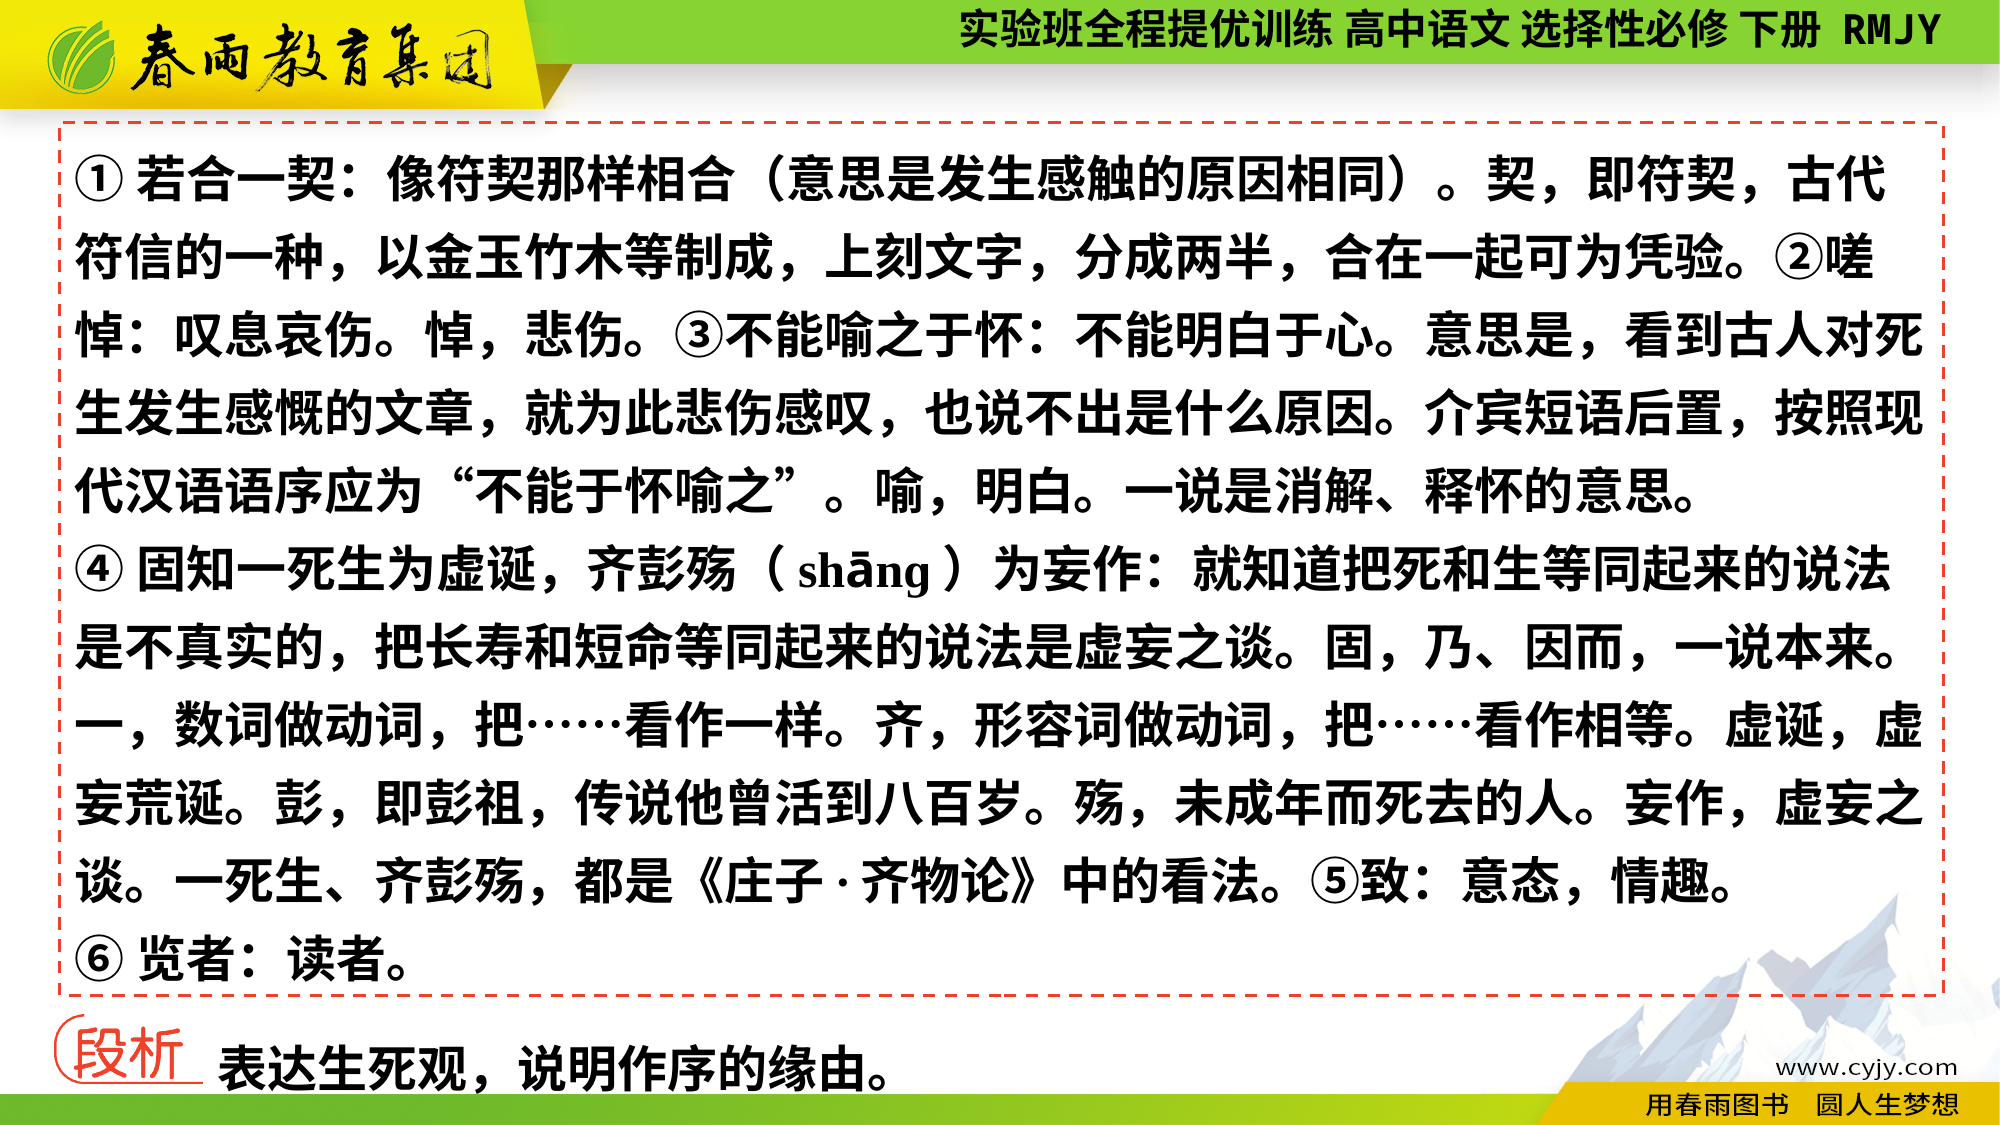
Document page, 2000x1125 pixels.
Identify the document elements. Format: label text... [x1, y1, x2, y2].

picture [0, 0, 2000, 1125]
text_box 表达生死观，说明作序的缘由。 [202, 999, 1944, 1105]
list ①若合一契：像符契那样相合（意思是发生感触的原因相同）。契，即符契，古代符信的一种，以金玉竹木等制成，上刻文字，分成两半，合在一起可为凭验。②嗟悼：叹息哀伤。悼，悲伤。③不能喻之于怀：不能明白于心。意思是，看到古人对死生发生感慨的文章，就为此悲伤感叹，也说不出是什么原因。介宾短语后置，按照现代汉语语序应为“不能于怀喻之”。喻，明白。一说是消解、释怀的意思。 ④固知一死生为虚诞，齐彭殇（shānɡ）为妄作：就知道把死和生等同起来的说法是不真实的，把长寿和短命等同起来的说法是虚妄之谈。固，乃、因而，一说本来。一，数词做动词，把……看作一样。齐，形容词做动词，把……看作相等。虚诞，虚妄荒诞。彭，即彭祖，传说他曾活到八百岁。殇，未成年而死去的人。妄作，虚妄之谈。一死生、齐彭殇，都是《庄子·齐物论》中的看法。⑤致：意态，情趣。 ⑥览者：读者。 [59, 122, 1944, 996]
